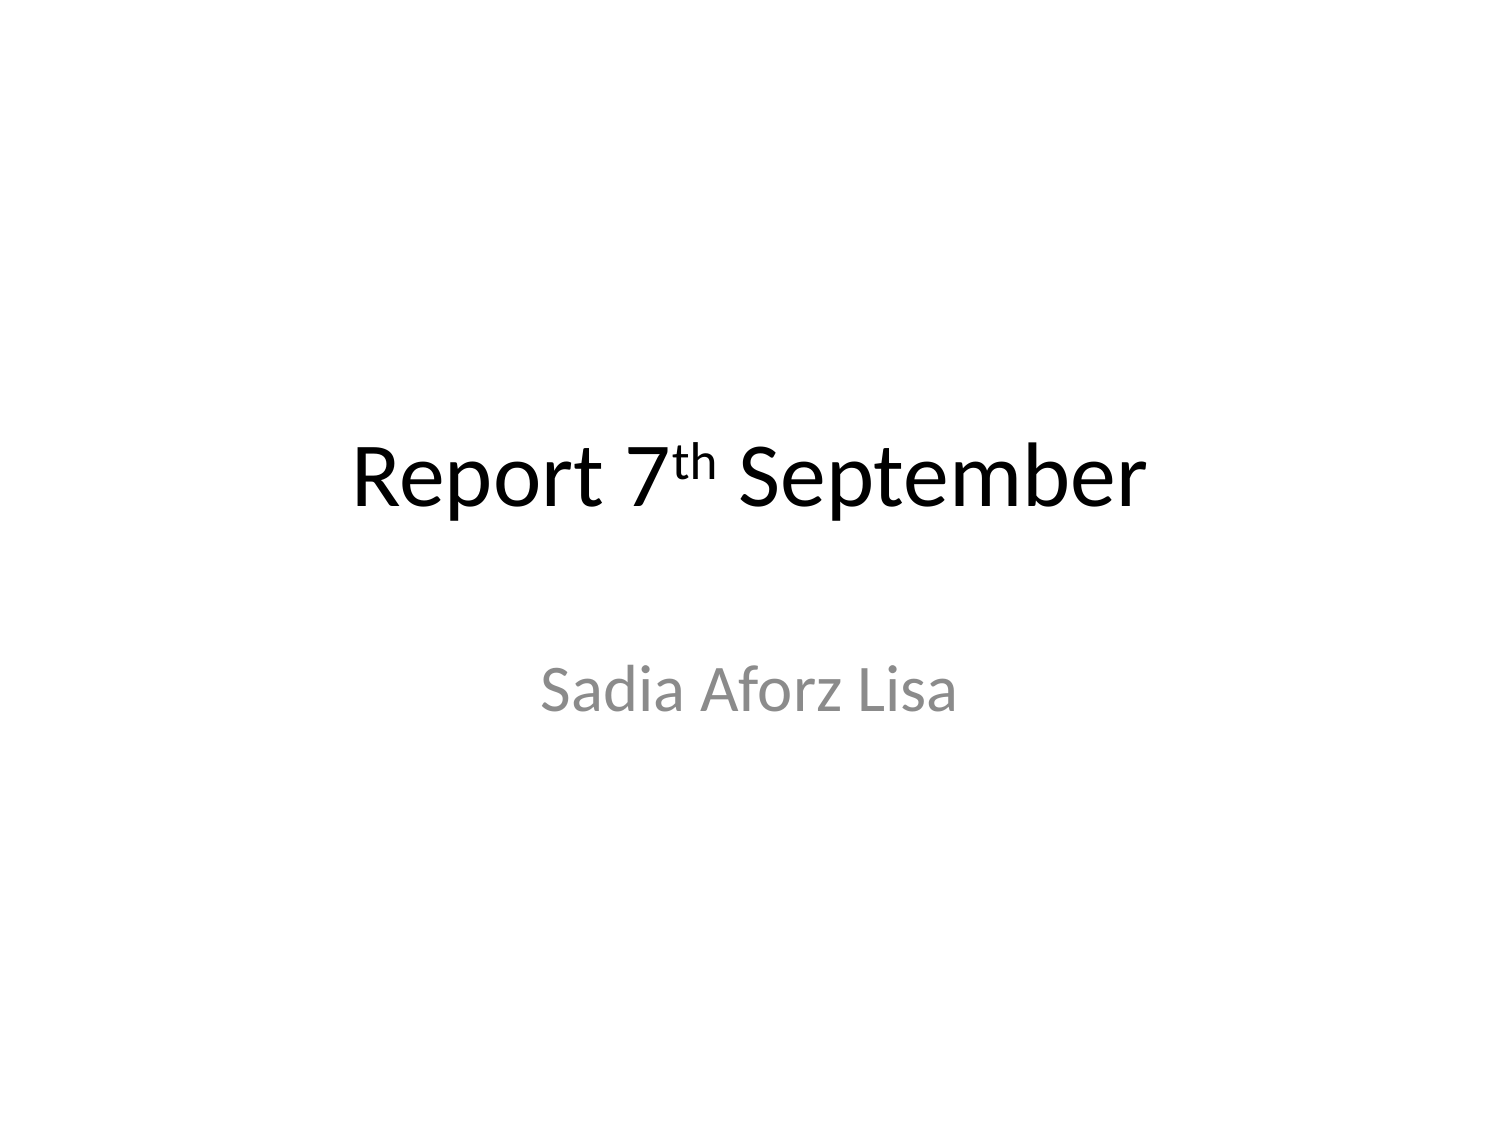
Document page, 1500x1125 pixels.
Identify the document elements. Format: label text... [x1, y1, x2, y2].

subtitle Sadia Aforz Lisa [225, 637, 1275, 925]
title Report 7th September [112, 349, 1388, 591]
